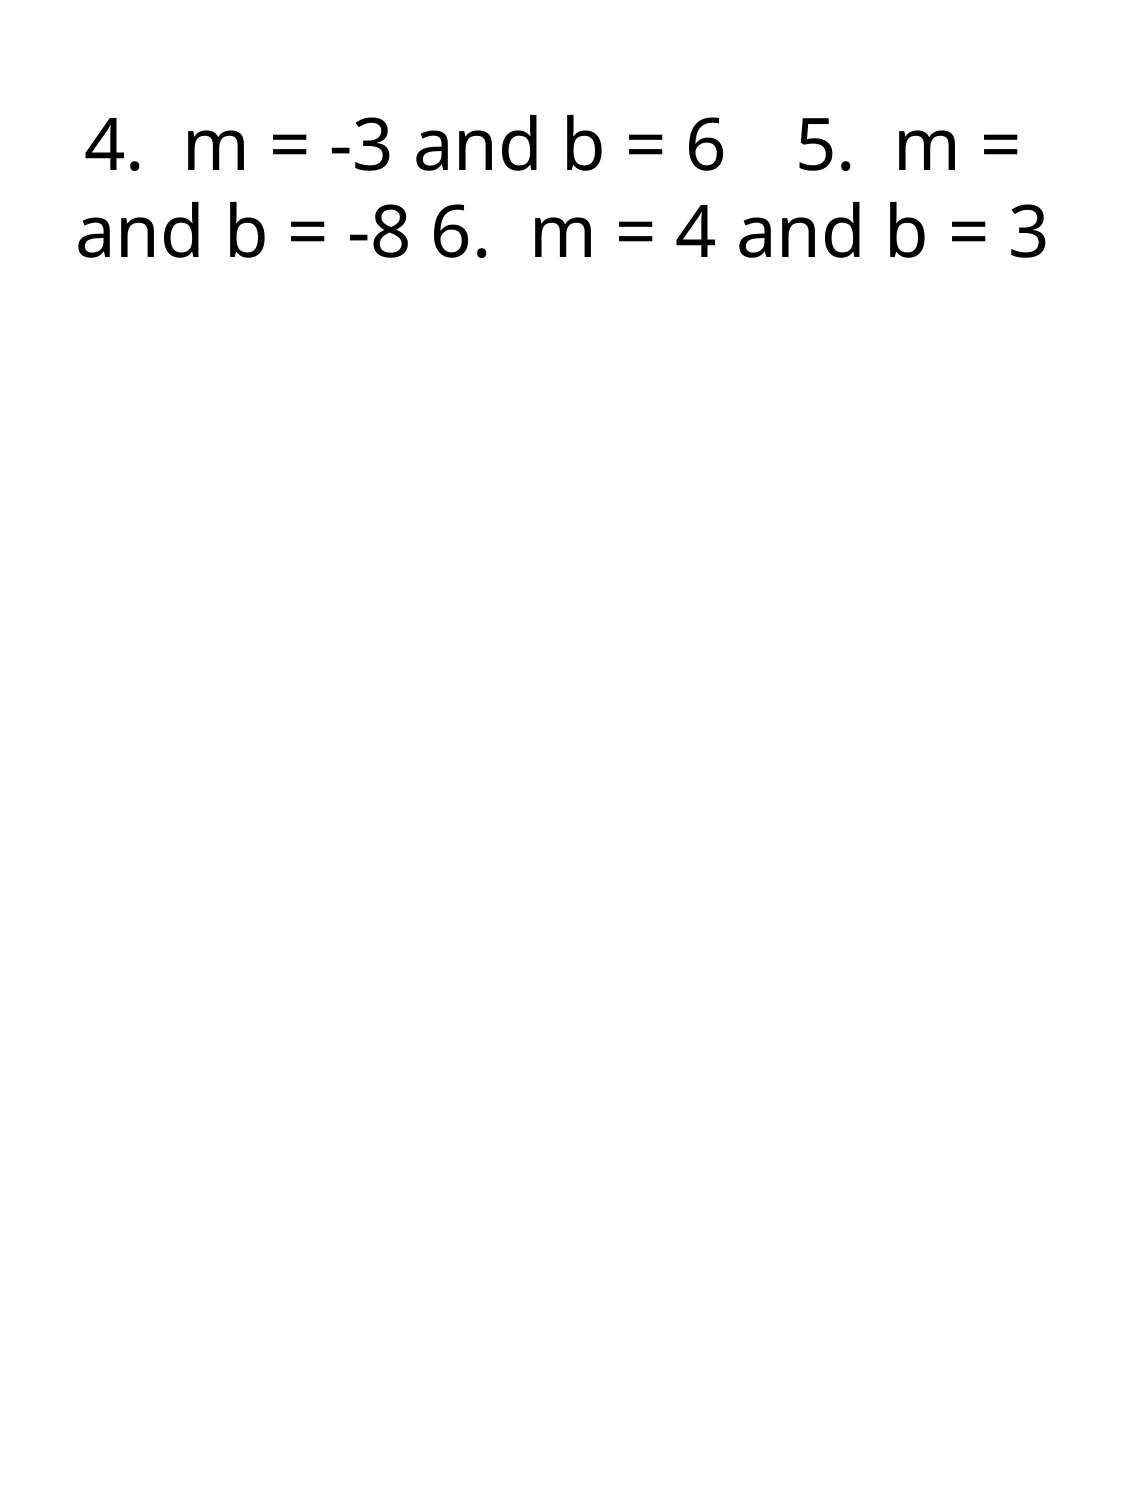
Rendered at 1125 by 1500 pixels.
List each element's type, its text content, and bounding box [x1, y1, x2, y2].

title 4. m = -3 and b = 6 5. m = and b = -8 6. m = 4 and b = 3 [56, 60, 1069, 310]
